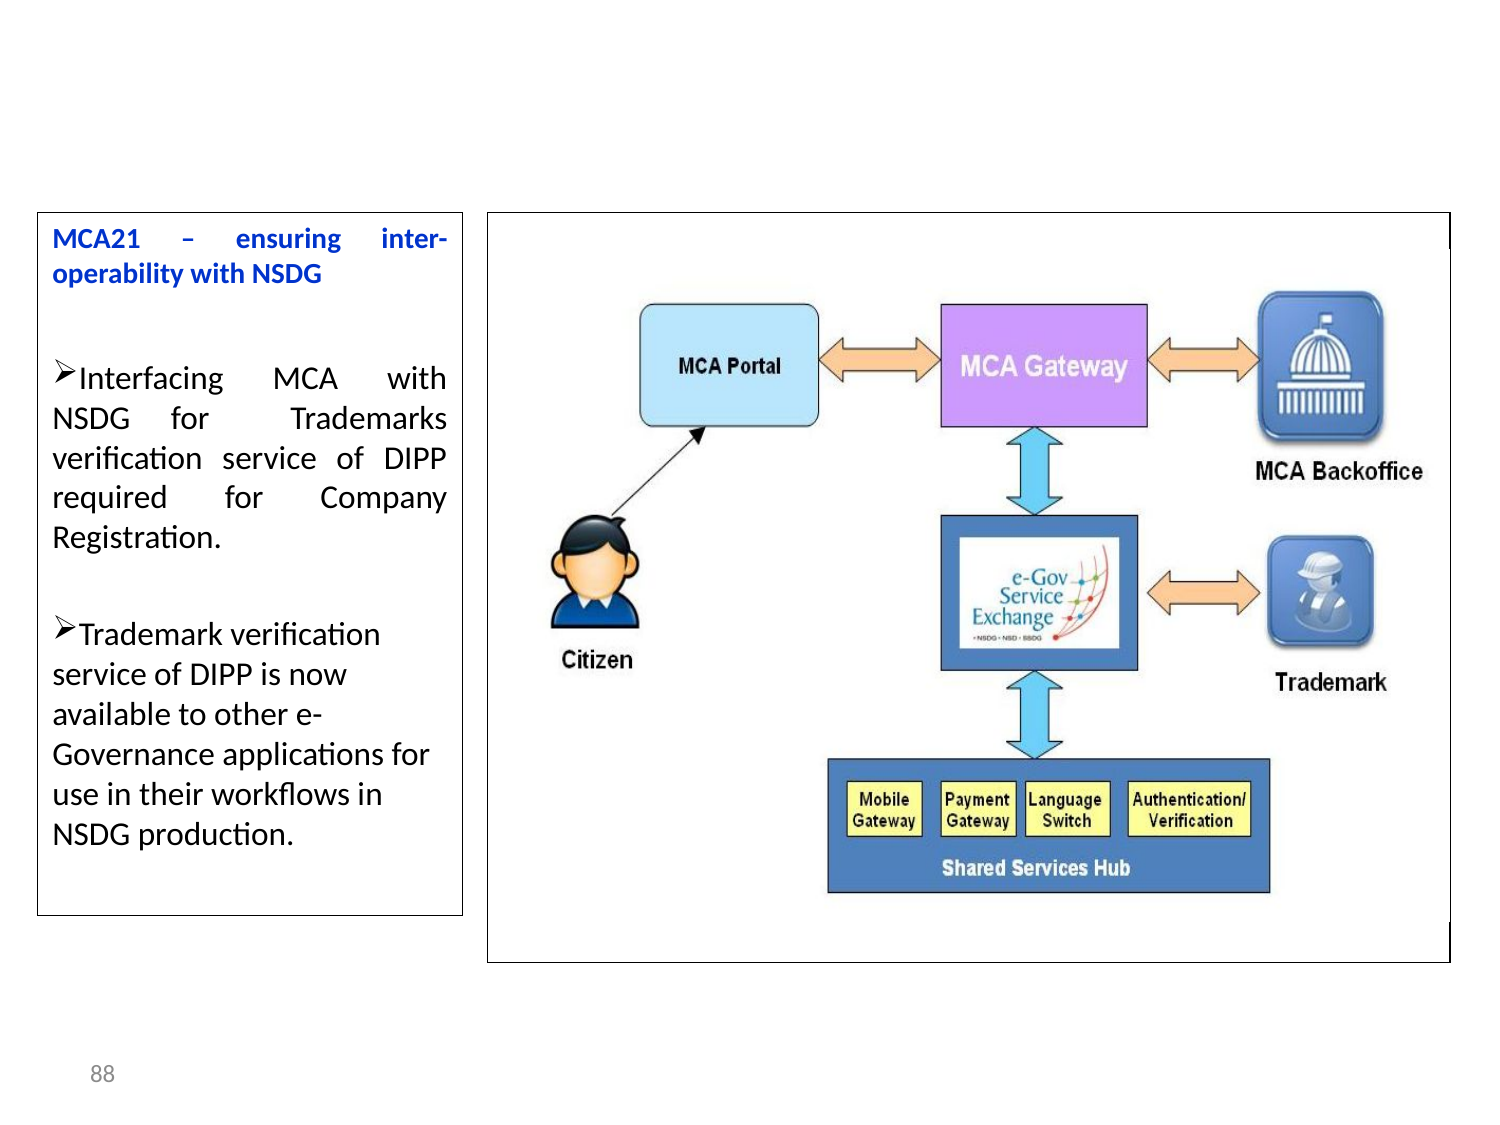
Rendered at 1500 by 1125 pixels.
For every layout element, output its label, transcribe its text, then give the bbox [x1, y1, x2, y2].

slide_number 88 [75, 1042, 425, 1103]
text_box MCA21 – ensuring inter-operability with NSDG Interfacing MCA with NSDG for Trademarks verification service of DIPP required for Company Registration. Trademark verification service of DIPP is now available to other e-Governance applications for use in their workflows in NSDG production. [37, 212, 463, 916]
text_box [487, 212, 1450, 963]
picture [537, 249, 1451, 922]
